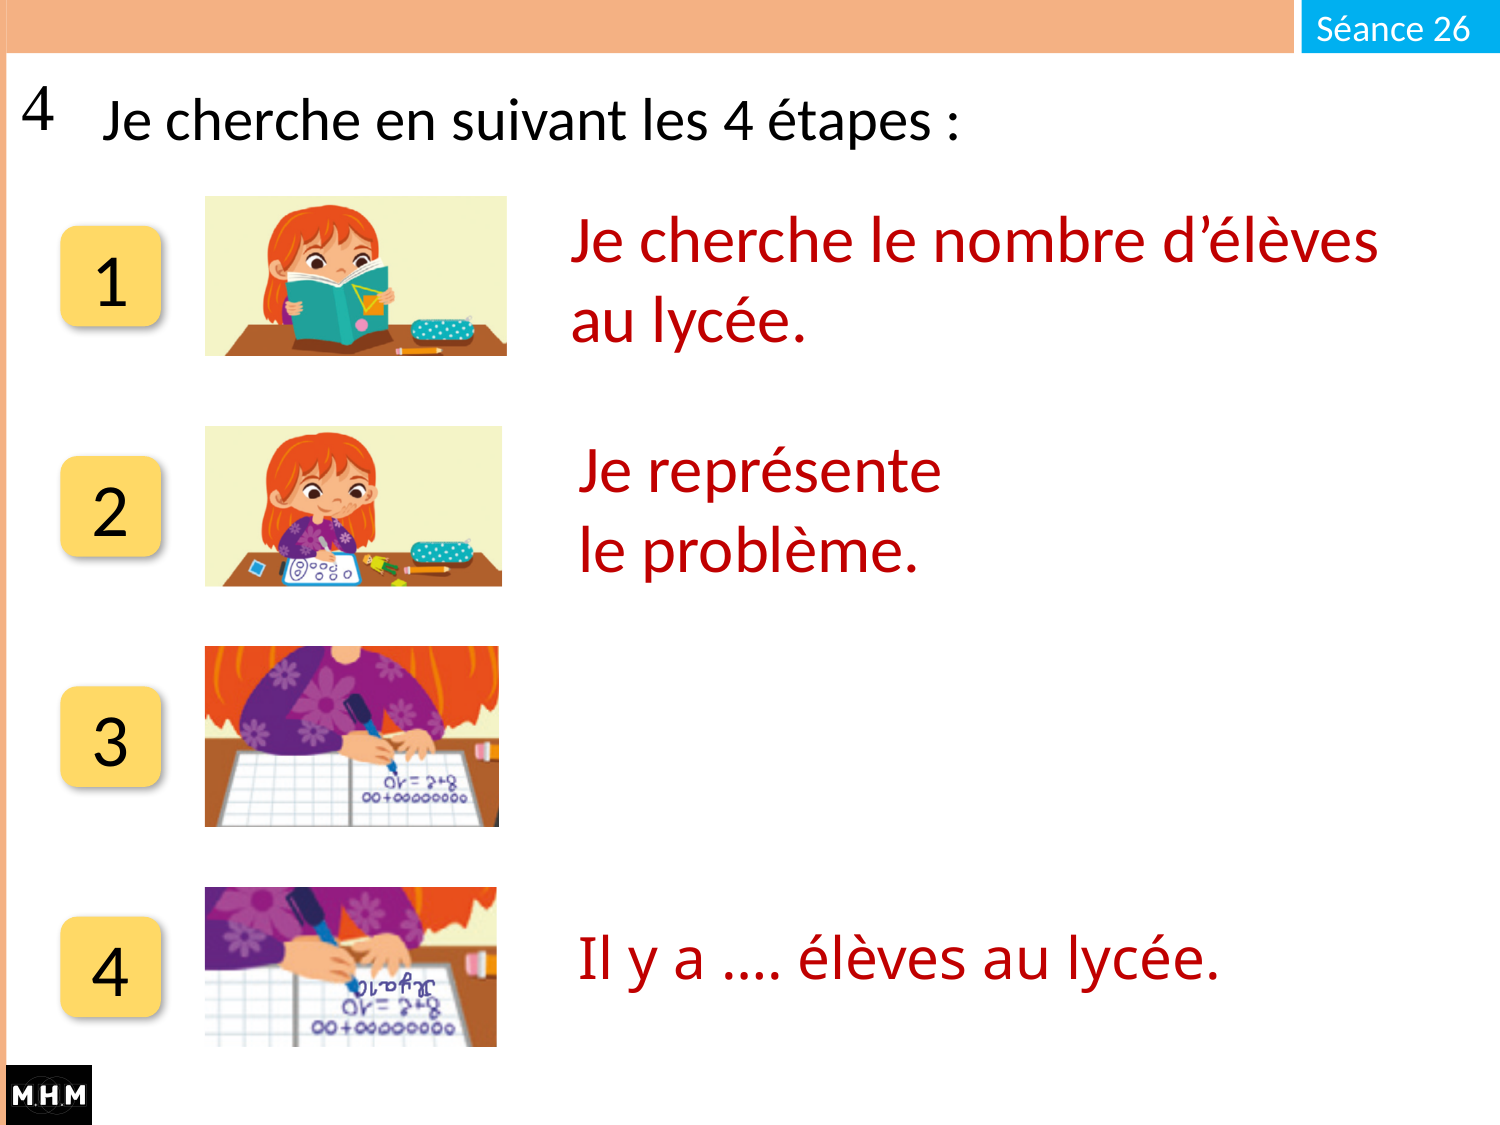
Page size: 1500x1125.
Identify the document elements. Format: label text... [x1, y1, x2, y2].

text_box 1 [58, 223, 163, 329]
title Je cherche en suivant les 4 étapes : [88, 35, 1382, 161]
text_box Je cherche le nombre d’élèves au lycée. [555, 188, 1455, 363]
picture [204, 426, 503, 587]
picture [204, 196, 515, 356]
picture [204, 887, 497, 1047]
text_box 2 [58, 453, 163, 559]
picture [204, 645, 499, 828]
text_box 4 [58, 914, 163, 1020]
picture [6, 1065, 92, 1125]
text_box Je représente le problème. [563, 418, 1415, 593]
text_box 3 [58, 684, 163, 790]
text_box Il y a …. élèves au lycée. [563, 913, 1455, 999]
